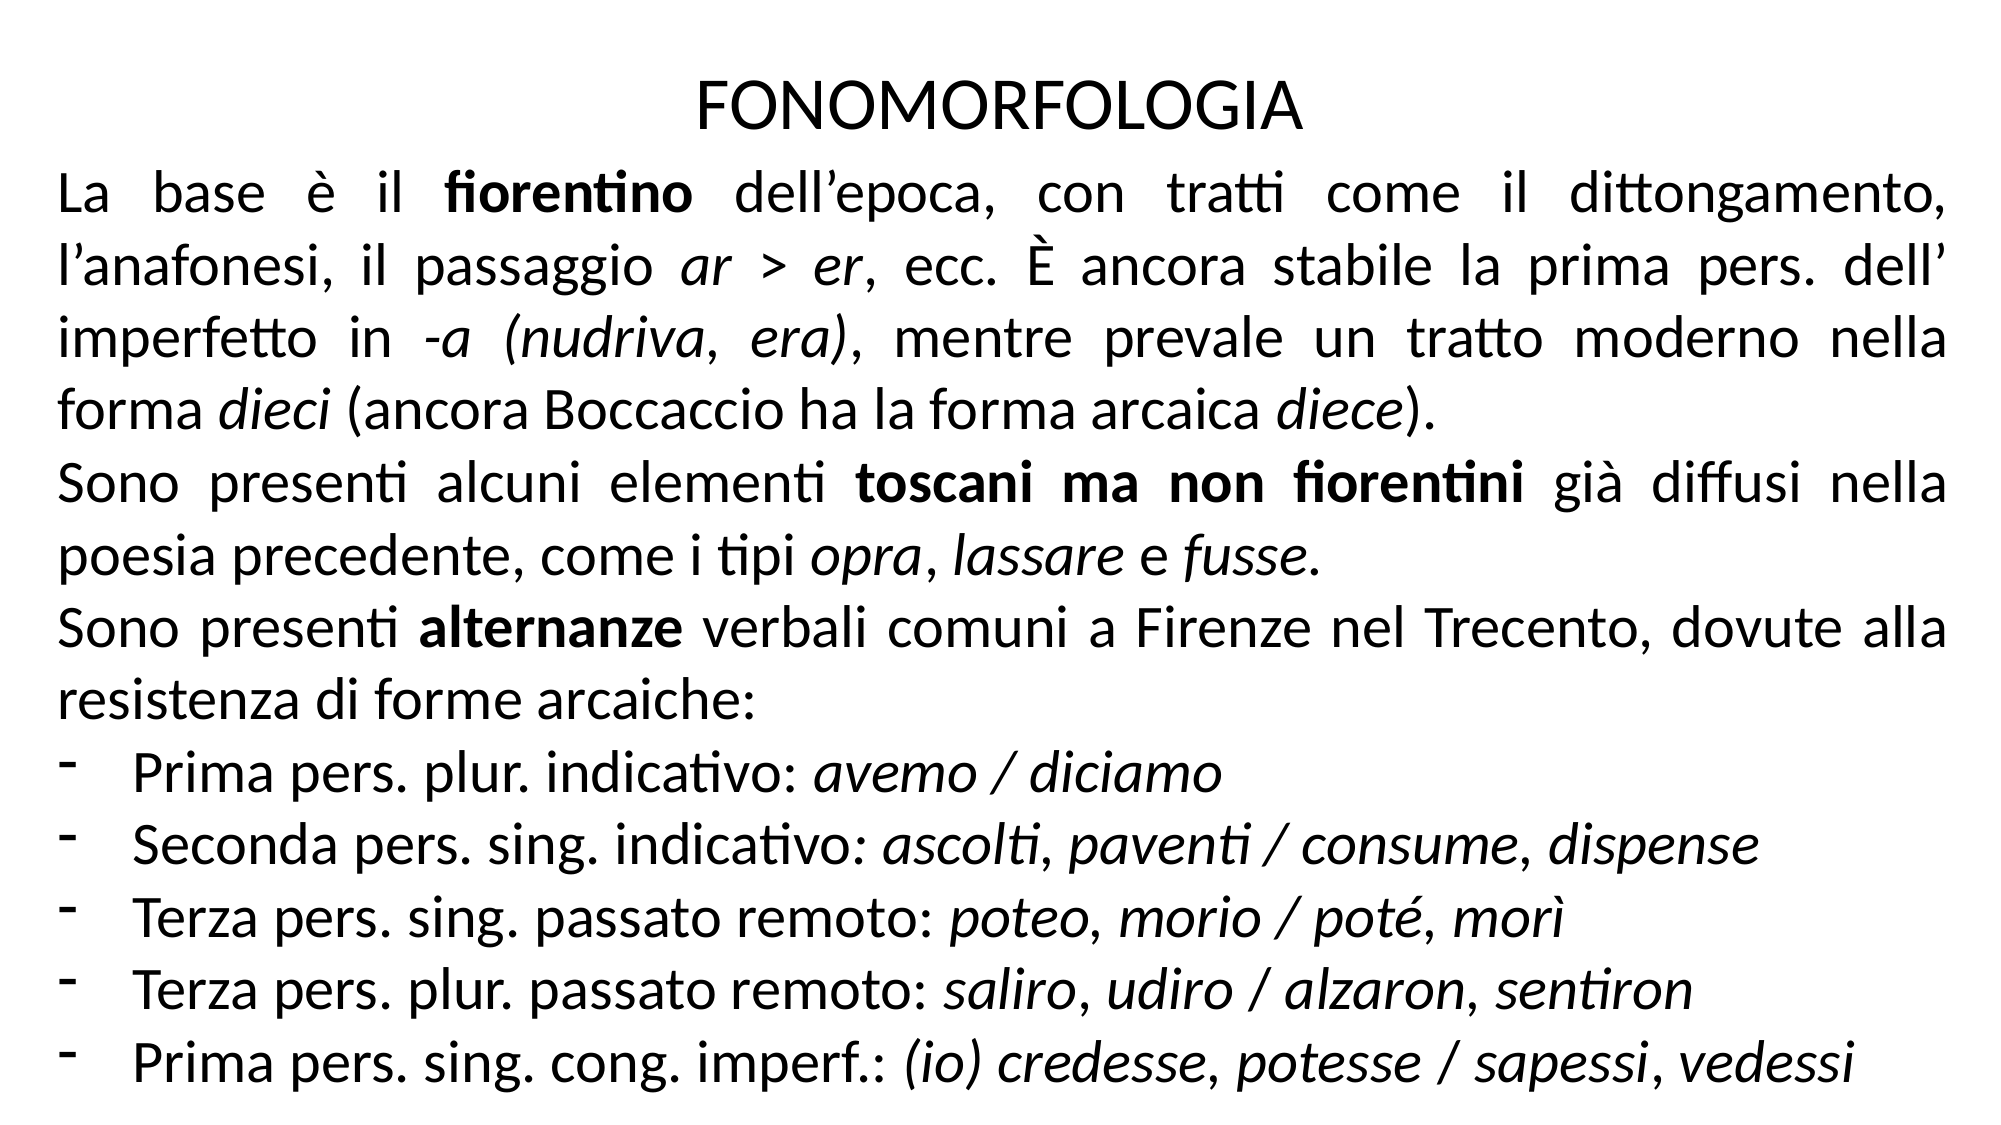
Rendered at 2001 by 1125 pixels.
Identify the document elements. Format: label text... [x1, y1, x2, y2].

text_box La base è il fiorentino dell’epoca, con tratti come il dittongamento, l’anafonesi, il passaggio ar > er, ecc. È ancora stabile la prima pers. dell’ imperfetto in -a (nudriva, era), mentre prevale un tratto moderno nella forma dieci (ancora Boccaccio ha la forma arcaica diece). Sono presenti alcuni elementi toscani ma non fiorentini già diffusi nella poesia precedente, come i tipi opra, lassare e fusse. Sono presenti alternanze verbali comuni a Firenze nel Trecento, dovute alla resistenza di forme arcaiche: Prima pers. plur. indicativo: avemo / diciamo Seconda pers. sing. indicativo: ascolti, paventi / consume, dispense Terza pers. sing. passato remoto: poteo, morio / poté, morì Terza pers. plur. passato remoto: saliro, udiro / alzaron, sentiron Prima pers. sing. cong. imperf.: (io) credesse, potesse / sapessi, vedessi [42, 144, 1964, 1102]
text_box FONOMORFOLOGIA [61, 47, 1939, 144]
